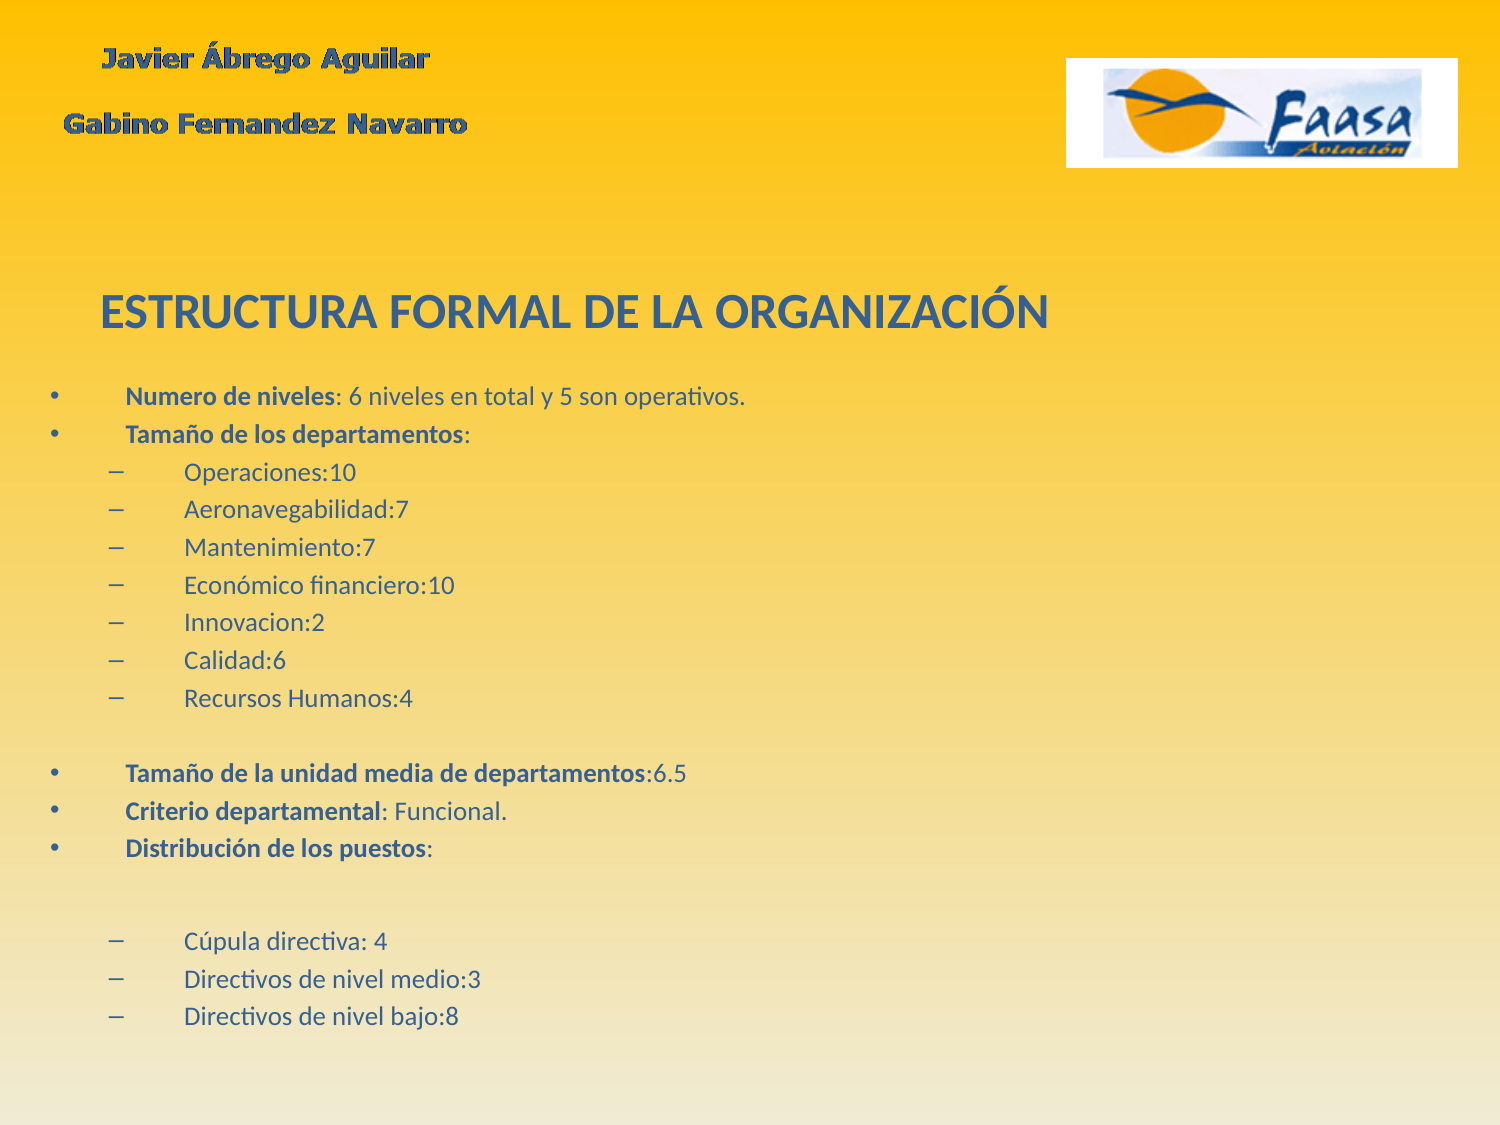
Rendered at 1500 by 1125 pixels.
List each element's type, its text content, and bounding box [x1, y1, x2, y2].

picture [1066, 58, 1458, 168]
picture [0, 0, 530, 214]
list ESTRUCTURA FORMAL DE LA ORGANIZACIÓN Numero de niveles: 6 niveles en total y 5 son operativos. Tamaño de los departamentos: Operaciones:10 Aeronavegabilidad:7 Mantenimiento:7 Económico financiero:10 Innovacion:2 Calidad:6 Recursos Humanos:4 Tamaño de la unidad media de departamentos:6.5 Criterio departamental: Funcional. Distribución de los puestos: Cúpula directiva: 4 Directivos de nivel medio:3 Directivos de nivel bajo:8 [35, 199, 1465, 1079]
